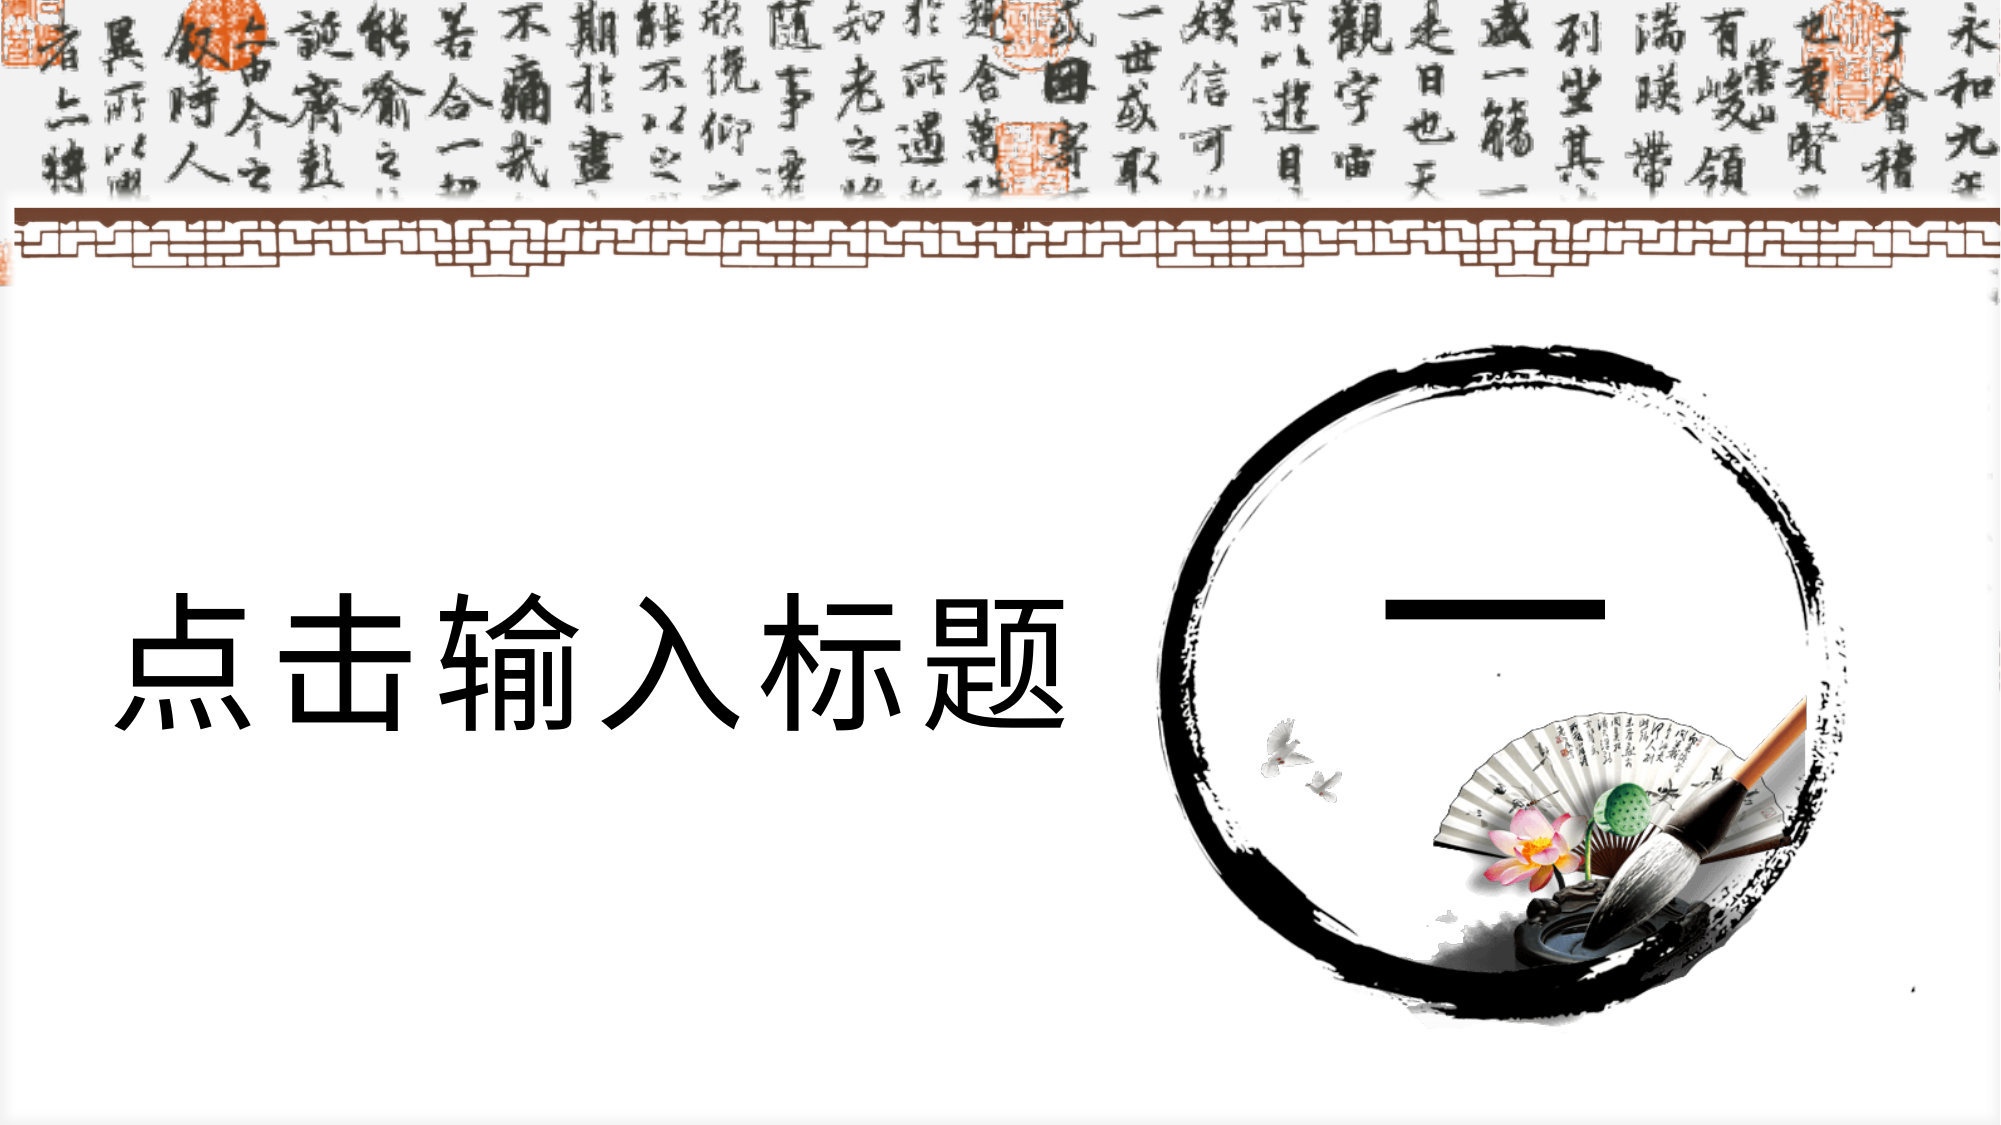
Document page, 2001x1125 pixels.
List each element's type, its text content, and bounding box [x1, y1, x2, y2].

text_box 点击输入标题 [93, 562, 956, 758]
picture [956, 172, 1961, 1125]
picture [0, 0, 2001, 151]
